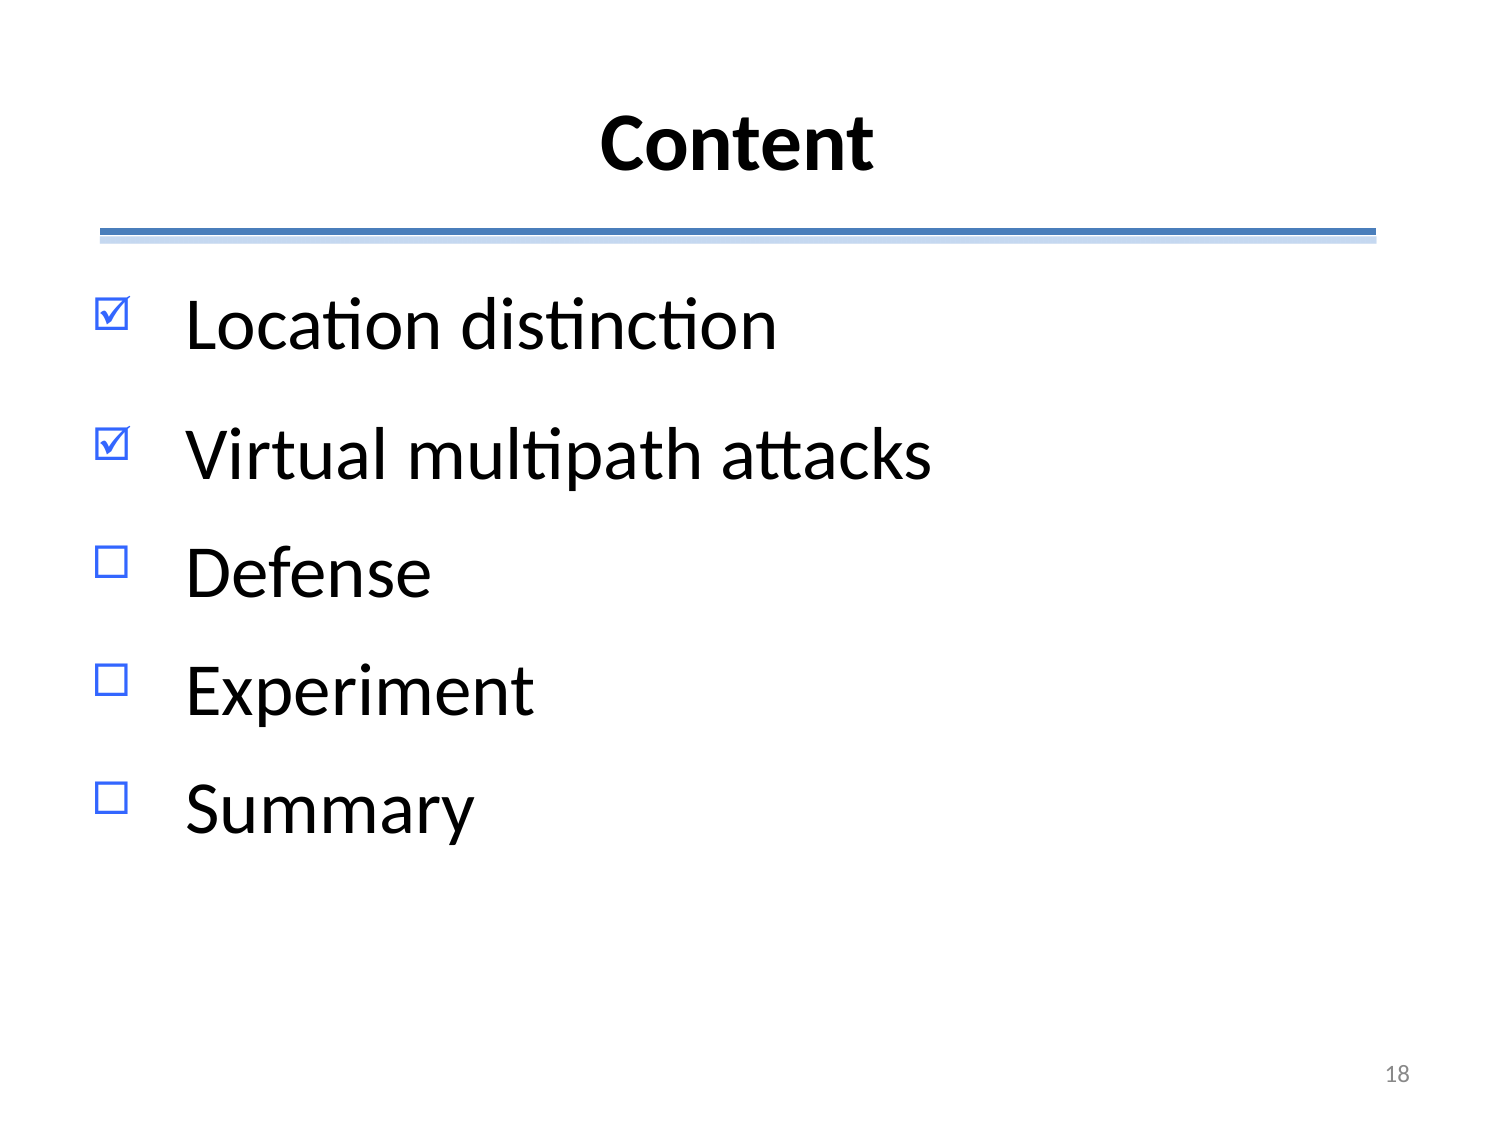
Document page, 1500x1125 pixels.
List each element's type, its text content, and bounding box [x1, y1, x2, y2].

text_box Location distinction [76, 267, 1400, 372]
text_box Experiment [76, 633, 827, 738]
text_box Virtual multipath attacks [76, 397, 1078, 503]
title Content [100, 54, 1376, 220]
slide_number 18 [1074, 1042, 1425, 1103]
text_box Summary [76, 751, 827, 857]
text_box Defense [76, 515, 827, 621]
